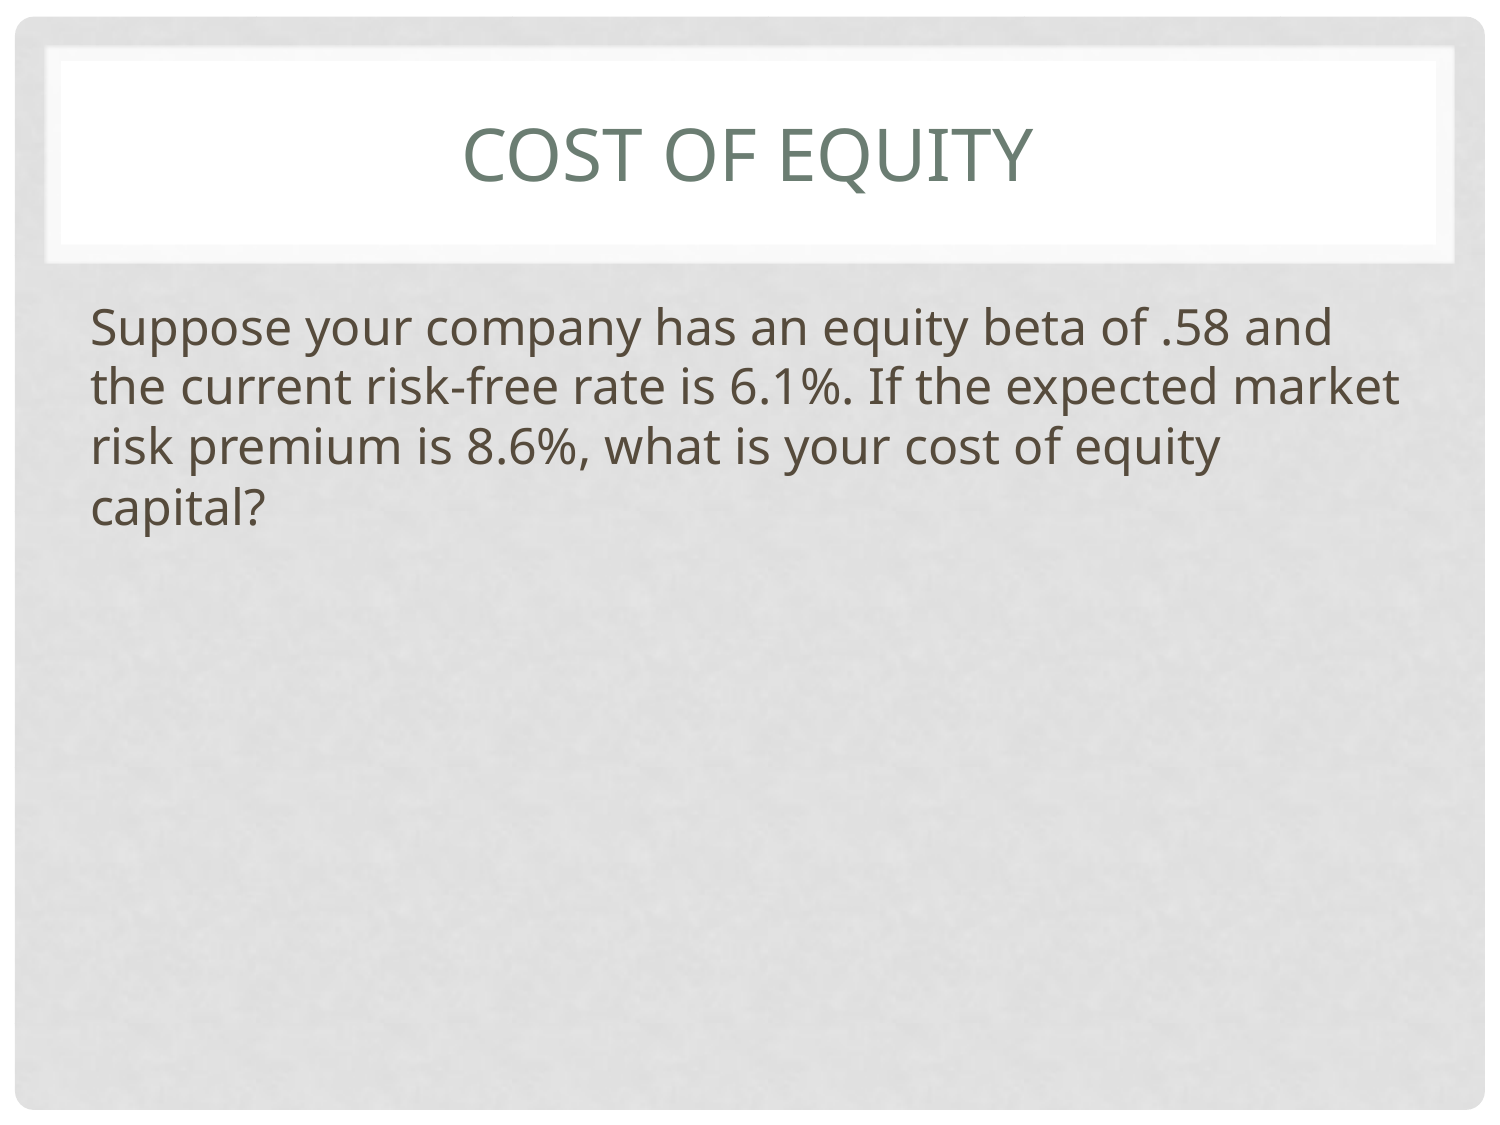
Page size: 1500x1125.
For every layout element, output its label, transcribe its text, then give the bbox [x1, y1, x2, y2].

list Suppose your company has an equity beta of .58 and the current risk-free rate is 6.1%. If the expected market risk premium is 8.6%, what is your cost of equity capital? [75, 287, 1425, 1005]
title Cost of equity [69, 66, 1425, 238]
